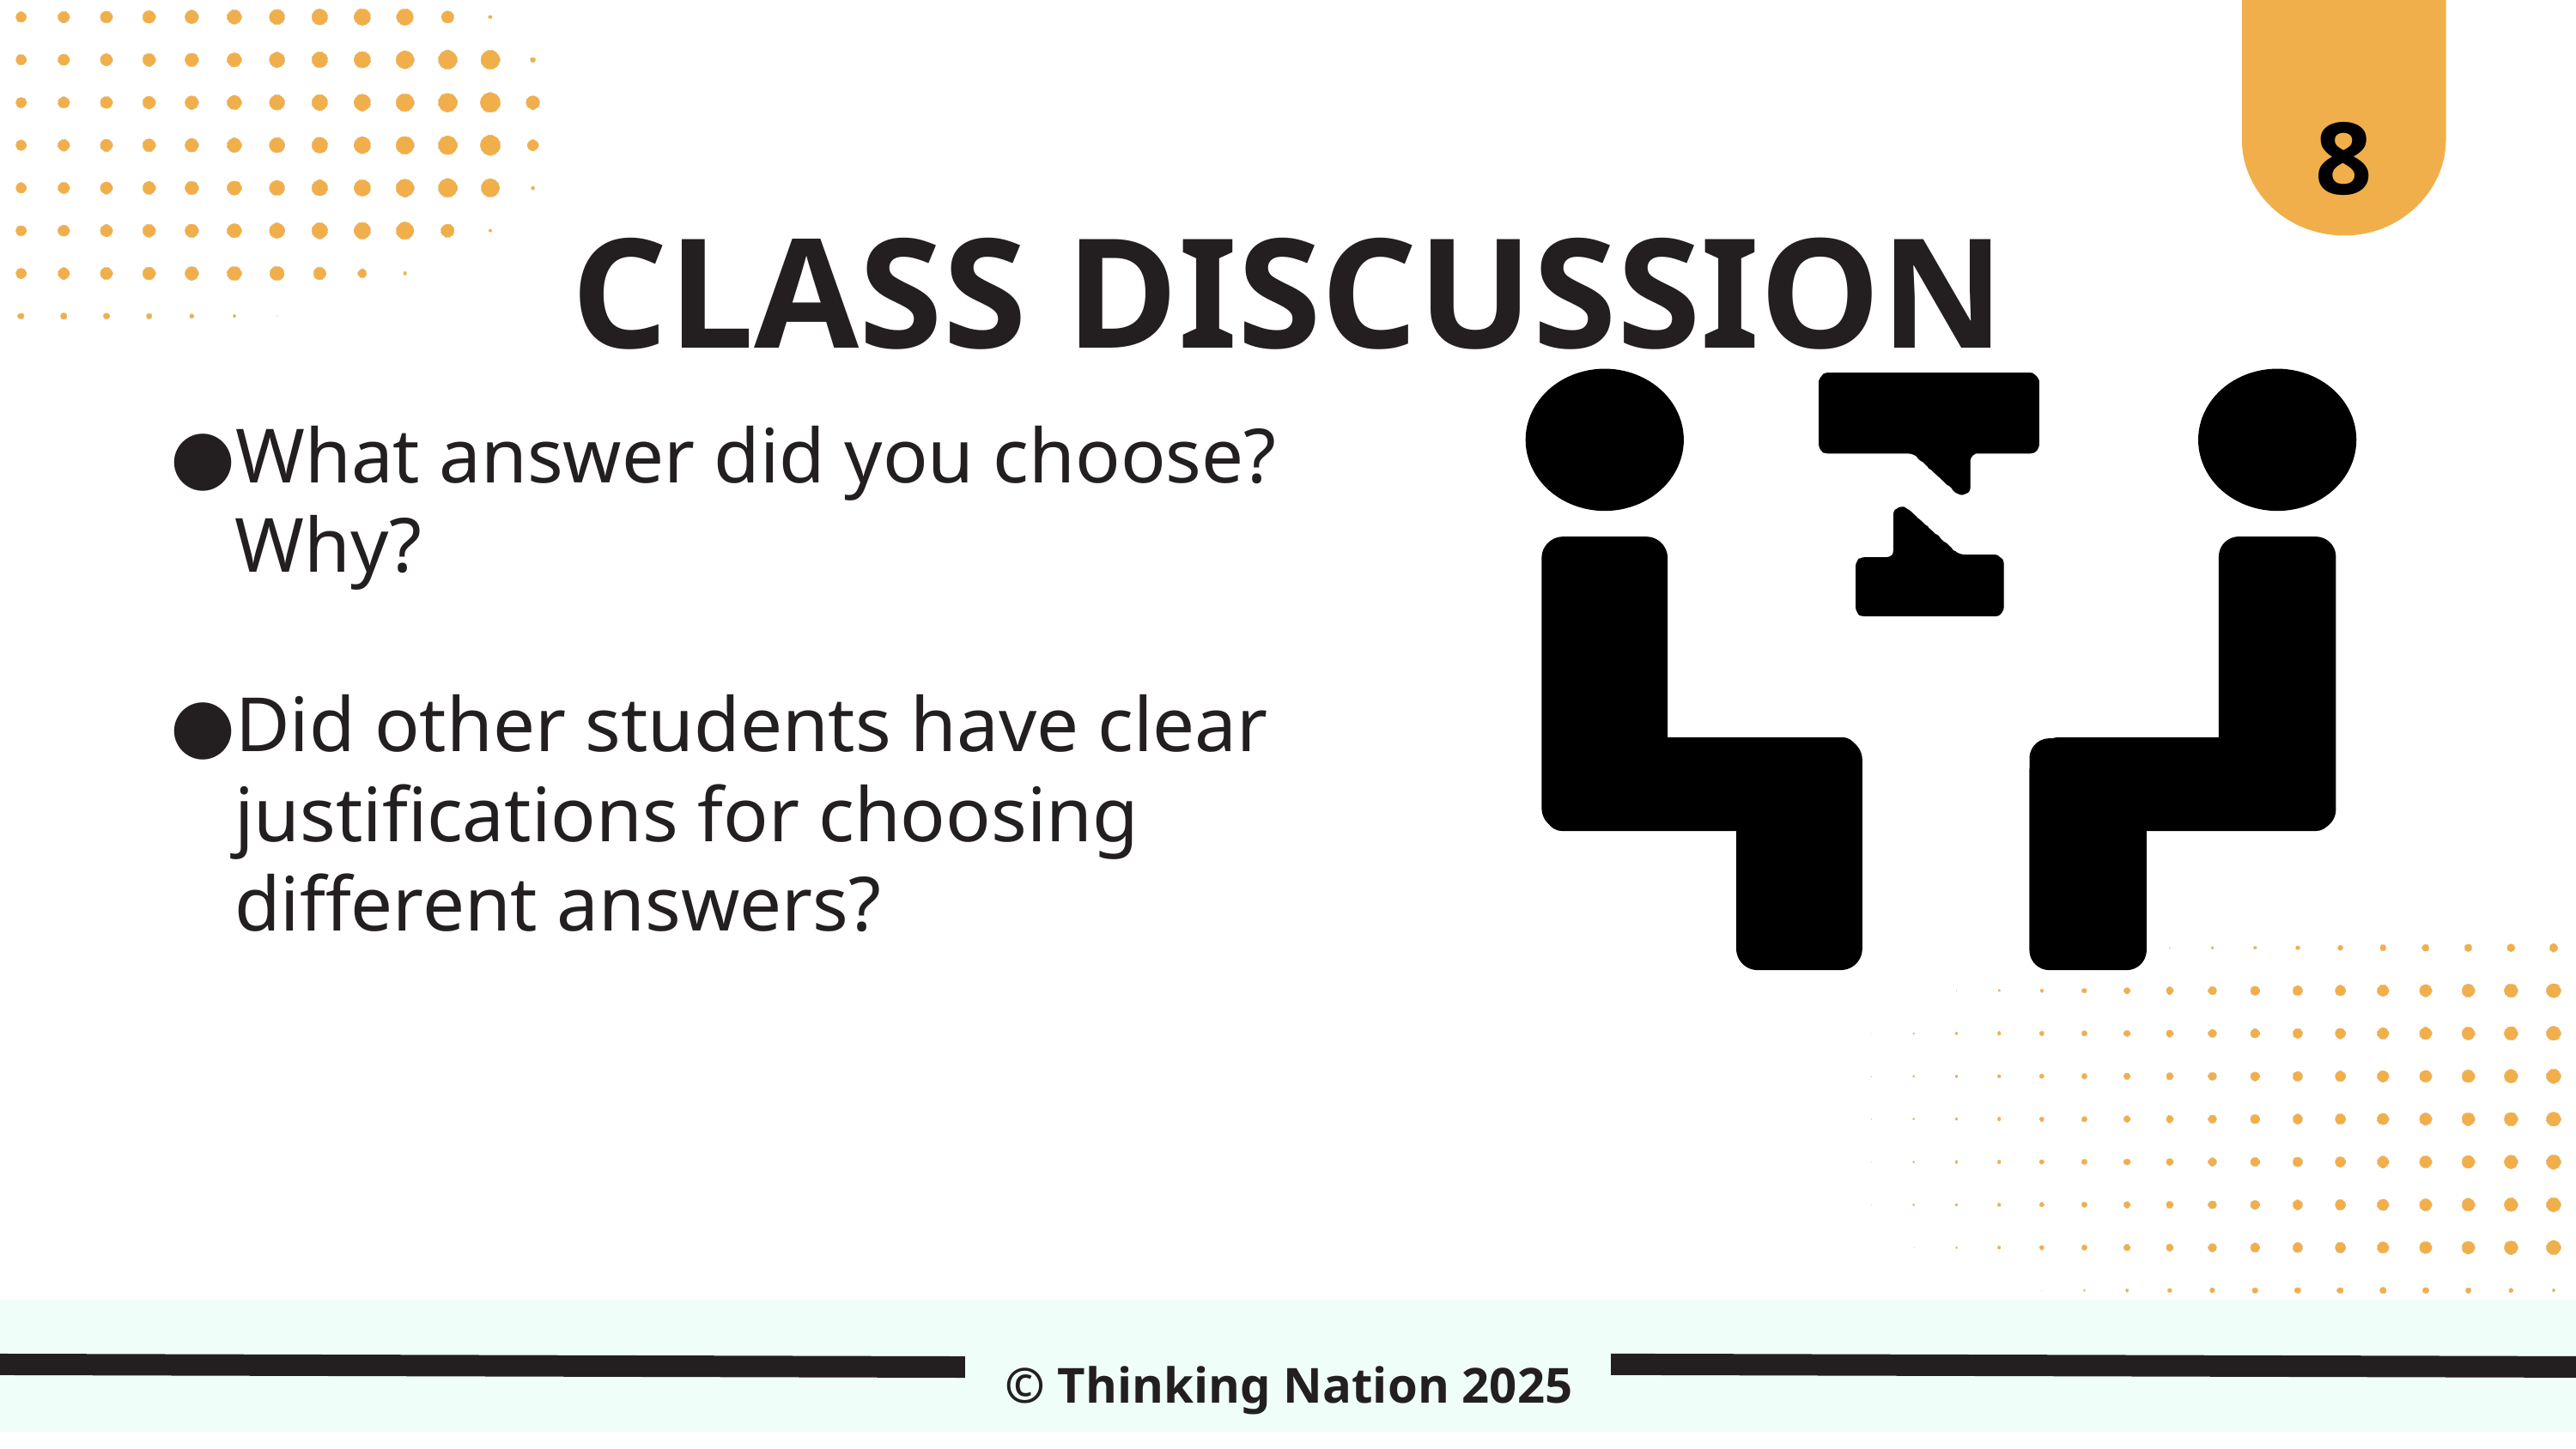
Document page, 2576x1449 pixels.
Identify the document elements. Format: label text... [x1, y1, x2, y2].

text_box What answer did you choose? Why? Did other students have clear justifications for choosing different answers? [170, 407, 1454, 947]
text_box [0, 1299, 2576, 1433]
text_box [1526, 322, 2356, 970]
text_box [2233, 0, 2455, 236]
text_box [0, 0, 540, 319]
text_box [1828, 943, 2576, 1294]
text_box CLASS DISCUSSION [359, 123, 2216, 379]
